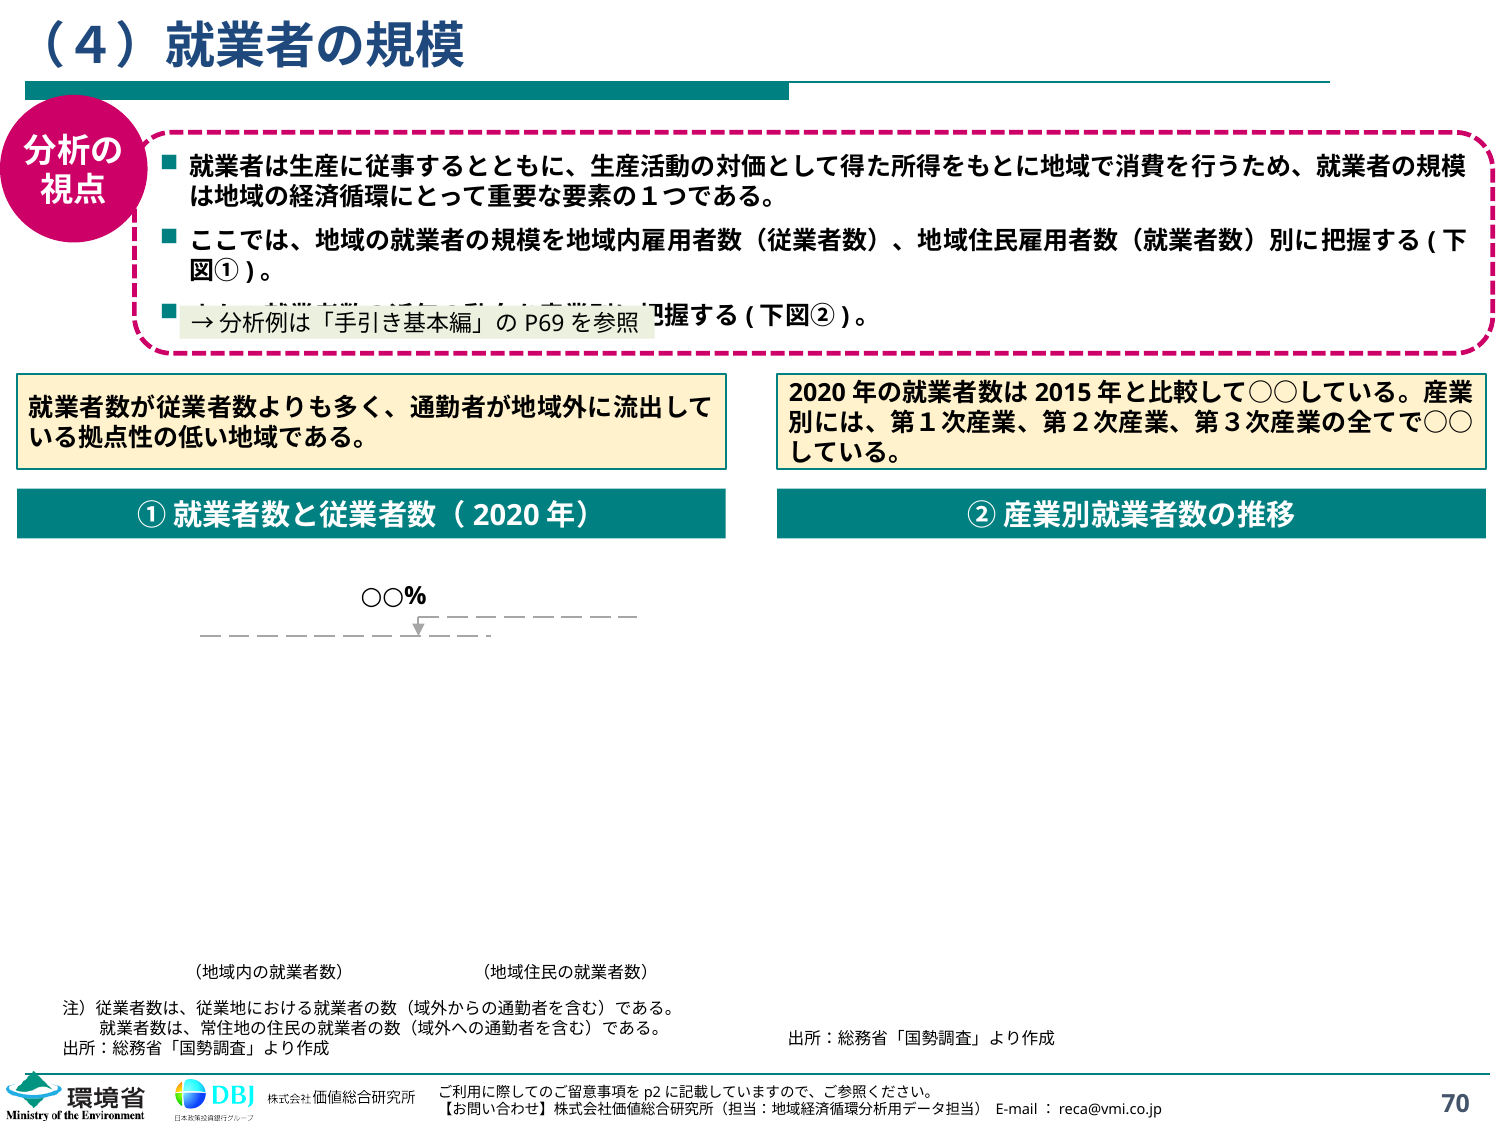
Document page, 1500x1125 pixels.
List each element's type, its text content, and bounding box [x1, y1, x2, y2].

text_box 2020年の就業者数は2015年と比較して○○している。産業別には、第１次産業、第２次産業、第３次産業の全てで○○している。 [777, 374, 1486, 469]
text_box 就業者は生産に従事するとともに、生産活動の対価として得た所得をもとに地域で消費を行うため、就業者の規模は地域の経済循環にとって重要な要素の１つである。 ここでは、地域の就業者の規模を地域内雇用者数（従業者数）、地域住民雇用者数（就業者数）別に把握する(下図①)。 また、就業者数の近年の動向を産業別に把握する(下図②)。 [134, 132, 1493, 354]
slide_number 70 [1411, 1079, 1500, 1122]
picture [2, 1071, 148, 1125]
text_box 分析の 視点 [0, 94, 148, 243]
text_box （地域内の就業者数） [165, 954, 373, 990]
text_box 注）従業者数は、従業地における就業者の数（域外からの通勤者を含む）である。 就業者数は、常住地の住民の就業者の数（域外への通勤者を含む）である。 出所：総務省「国勢調査」より作成 [47, 990, 727, 1065]
text_box ○○% [345, 571, 491, 617]
text_box （地域住民の就業者数） [457, 954, 674, 990]
title （４）就業者の規模 [0, 0, 1304, 82]
text_box 出所：総務省「国勢調査」より作成 [772, 1020, 1305, 1056]
text_box ①就業者数と従業者数（2020年） [17, 488, 726, 539]
text_box 就業者数が従業者数よりも多く、通勤者が地域外に流出している拠点性の低い地域である。 [17, 374, 726, 469]
picture [171, 1075, 419, 1125]
text_box →分析例は「手引き基本編」のP69を参照 [179, 305, 655, 339]
text_box ②産業別就業者数の推移 [777, 488, 1486, 539]
